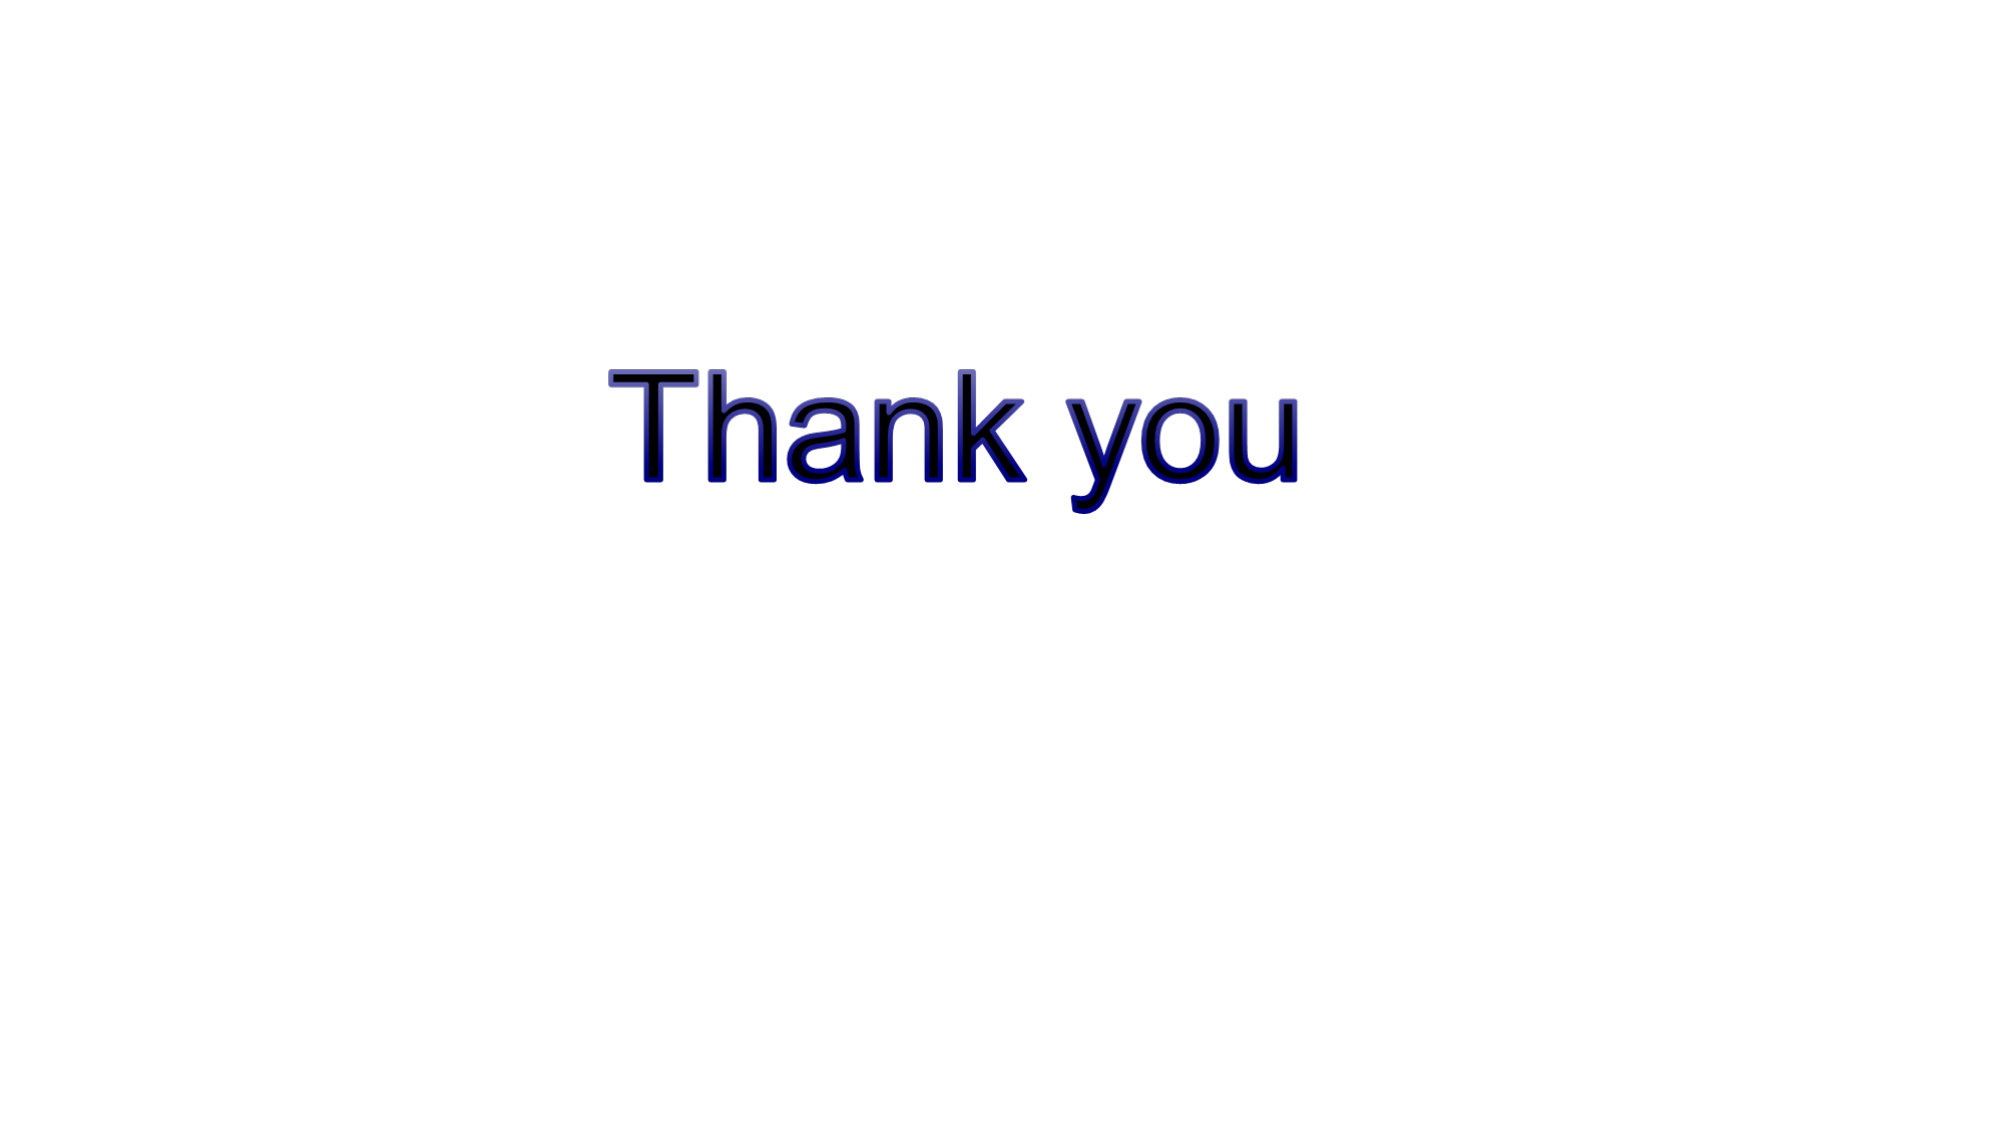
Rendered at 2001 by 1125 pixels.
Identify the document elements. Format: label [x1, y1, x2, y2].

picture [516, 287, 1396, 524]
